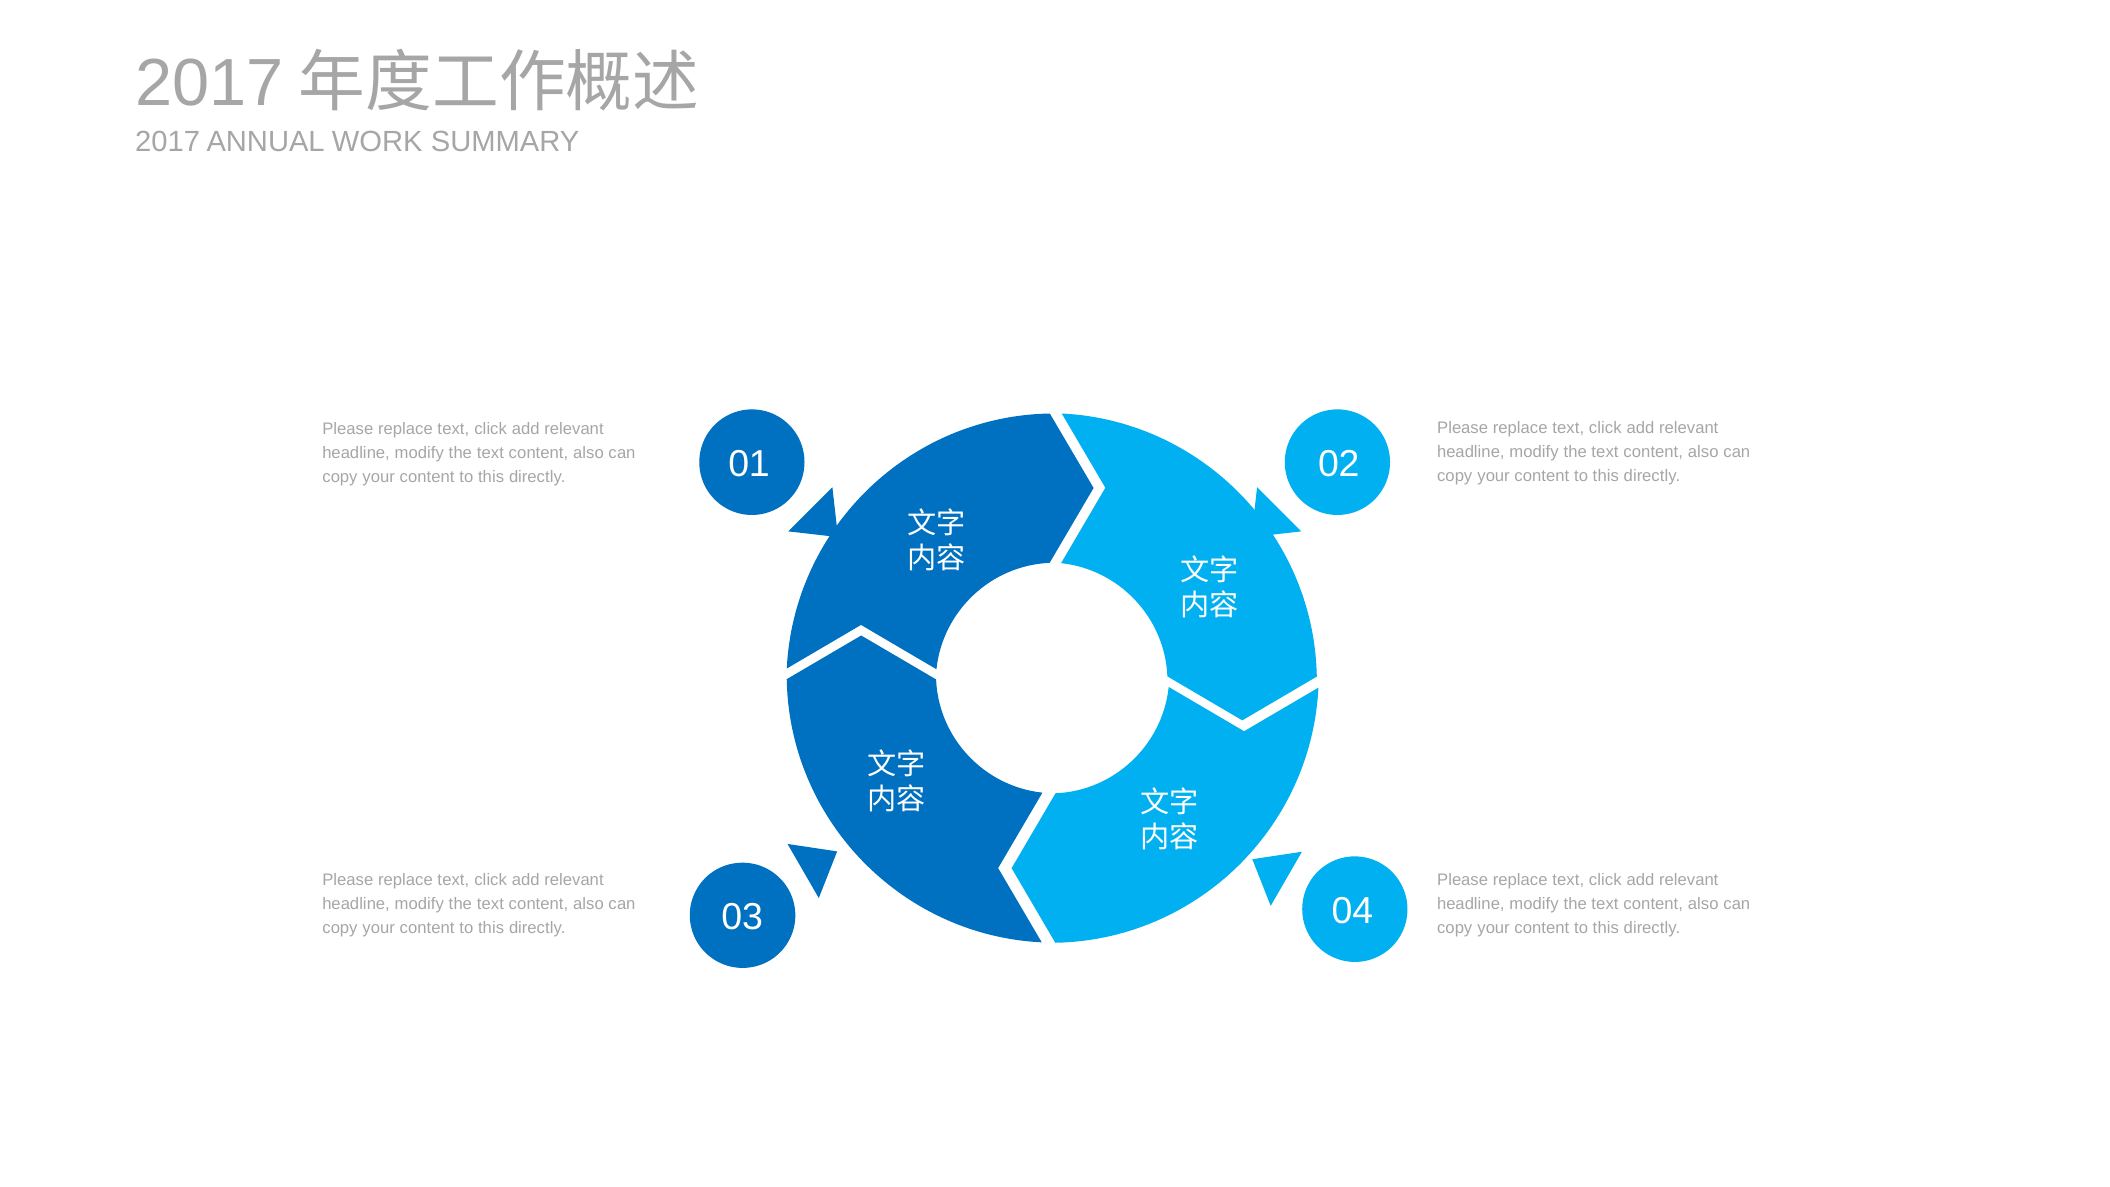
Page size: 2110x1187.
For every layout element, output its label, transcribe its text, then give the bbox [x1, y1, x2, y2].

text_box Please replace text, click add relevant headline, modify the text content, also can copy your content to this directly. [1437, 413, 1782, 485]
text_box 2017 ANNUAL WORK SUMMARY [135, 122, 596, 158]
text_box [1011, 686, 1319, 943]
text_box 文字内容 [895, 483, 979, 595]
text_box [786, 413, 1094, 670]
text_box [684, 827, 841, 961]
text_box Please replace text, click add relevant headline, modify the text content, also can copy your content to this directly. [322, 414, 660, 486]
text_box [1248, 835, 1405, 969]
text_box [786, 635, 1043, 943]
text_box [1061, 413, 1317, 721]
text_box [1234, 409, 1391, 543]
text_box 文字内容 [1127, 762, 1212, 875]
text_box 文字内容 [855, 724, 939, 836]
text_box 2017年度工作概述 [135, 38, 783, 119]
text_box Please replace text, click add relevant headline, modify the text content, also can copy your content to this directly. [1437, 865, 1782, 937]
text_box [699, 409, 856, 543]
text_box Please replace text, click add relevant headline, modify the text content, also can copy your content to this directly. [322, 865, 660, 937]
text_box 文字内容 [1167, 530, 1252, 643]
